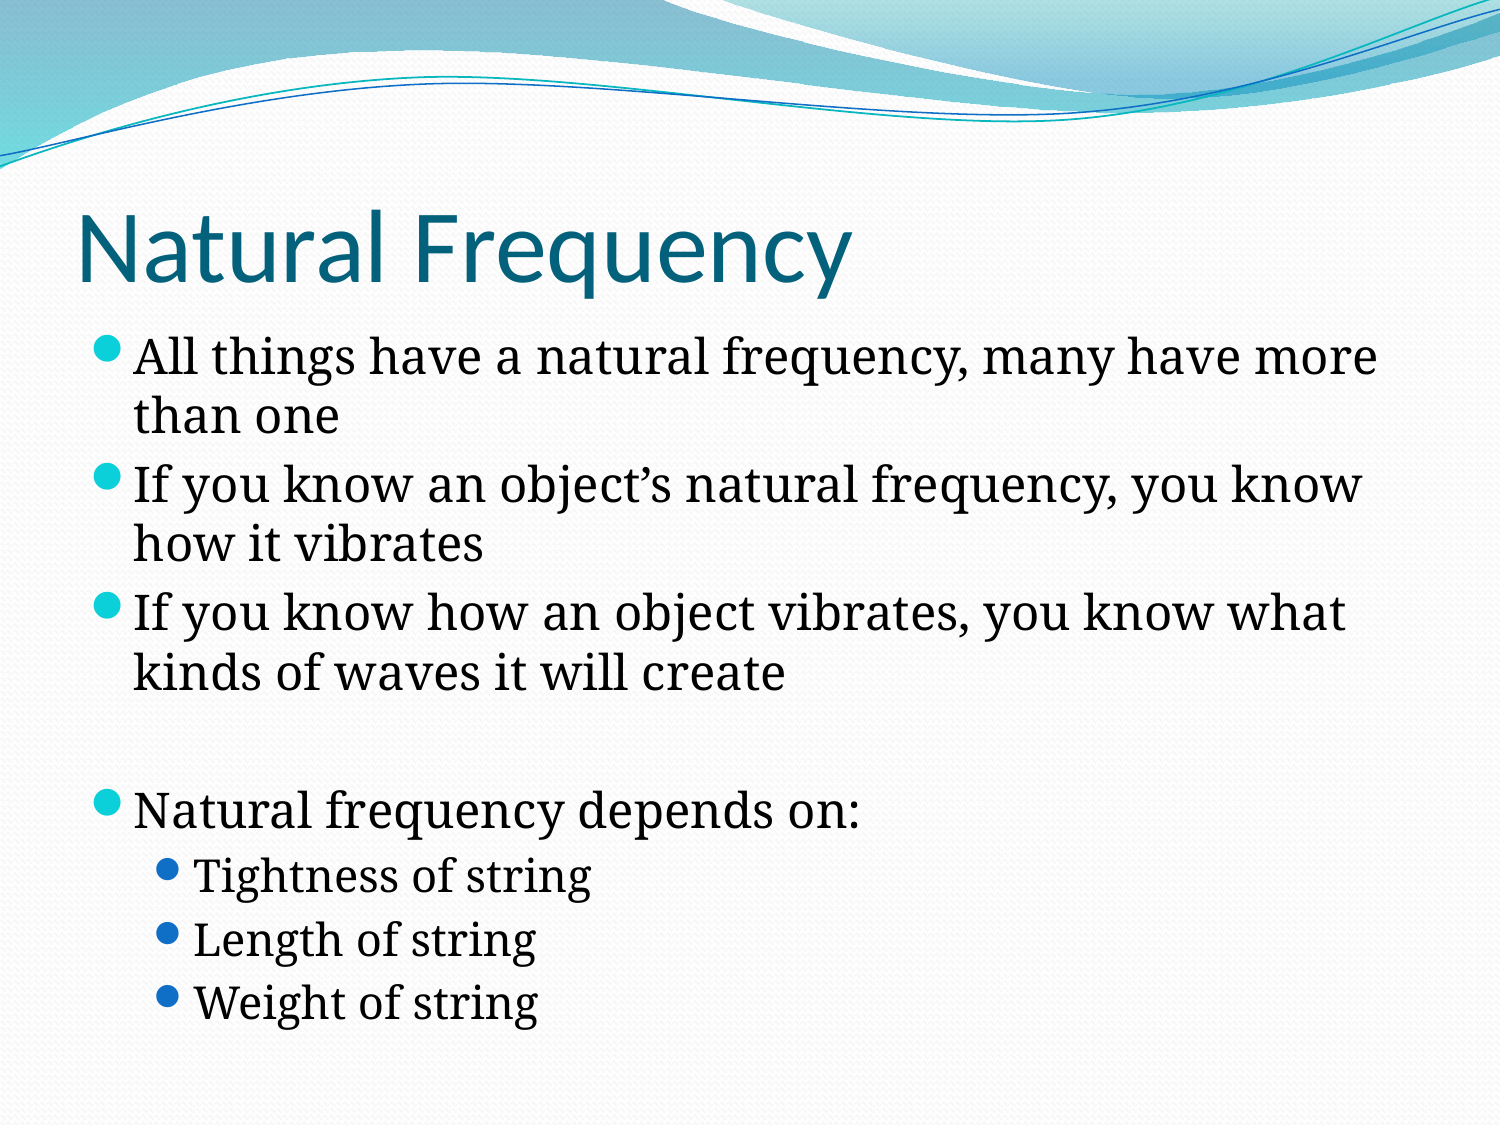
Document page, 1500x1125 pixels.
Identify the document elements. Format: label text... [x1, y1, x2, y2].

list All things have a natural frequency, many have more than one If you know an object’s natural frequency, you know how it vibrates If you know how an object vibrates, you know what kinds of waves it will create Natural frequency depends on: Tightness of string Length of string Weight of string [75, 317, 1425, 1038]
title Natural Frequency [75, 115, 1425, 303]
